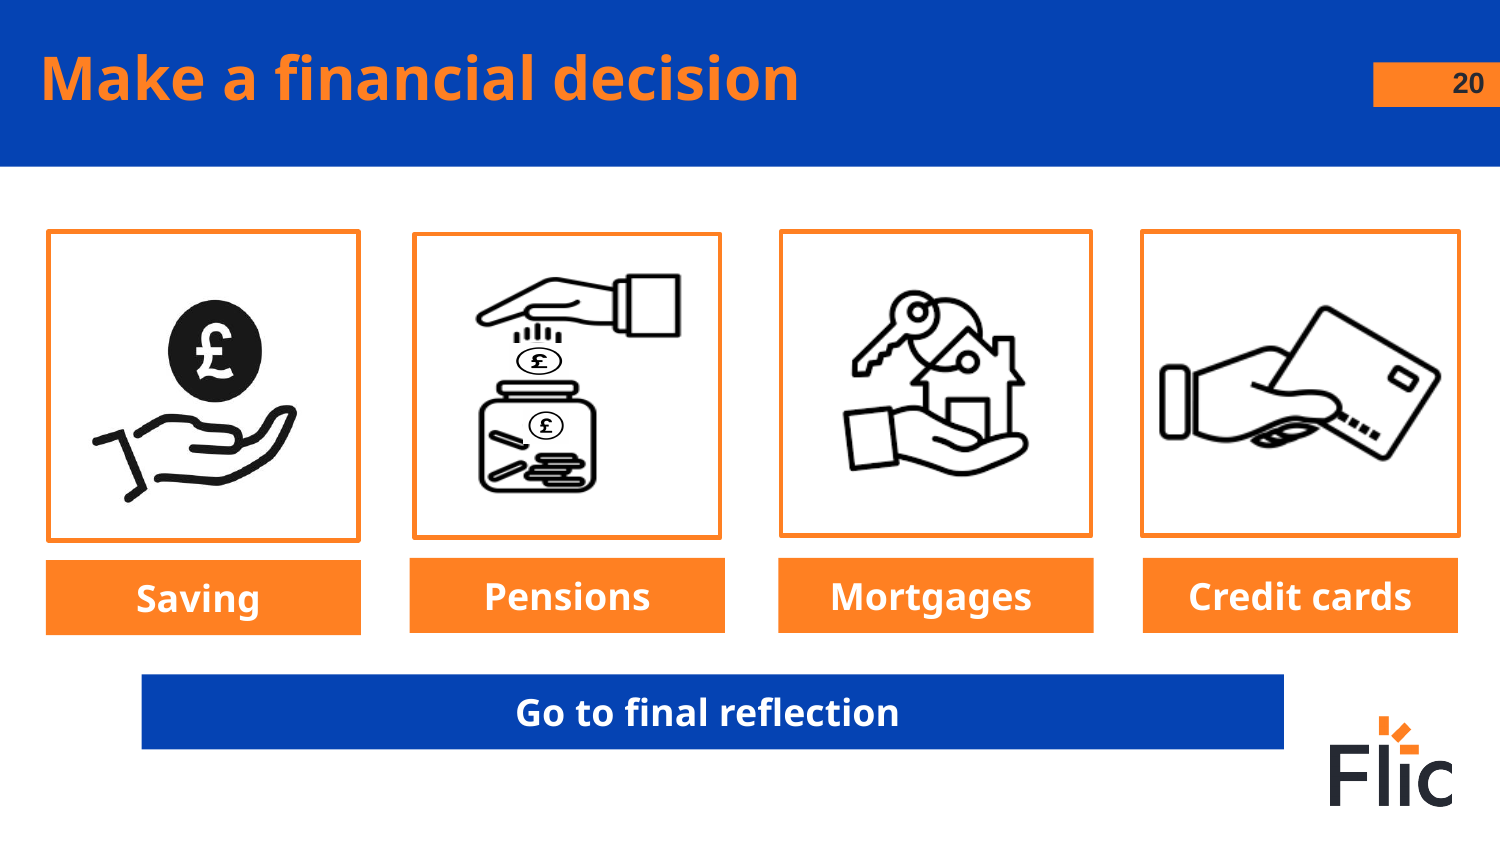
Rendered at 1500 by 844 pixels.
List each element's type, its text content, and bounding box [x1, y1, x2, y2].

slide_number ‹#› [1410, 49, 1500, 115]
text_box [426, 264, 713, 503]
text_box Make a financial decision [24, 24, 1142, 128]
picture [783, 233, 1090, 534]
picture [50, 233, 357, 539]
text_box Mortgages [778, 557, 1094, 633]
picture [1143, 233, 1457, 534]
picture [1330, 716, 1452, 807]
text_box Go to final reflection [141, 674, 1284, 750]
text_box Pensions [409, 557, 725, 633]
text_box Credit cards [1142, 557, 1458, 633]
text_box [414, 234, 721, 538]
text_box Saving [45, 560, 361, 636]
